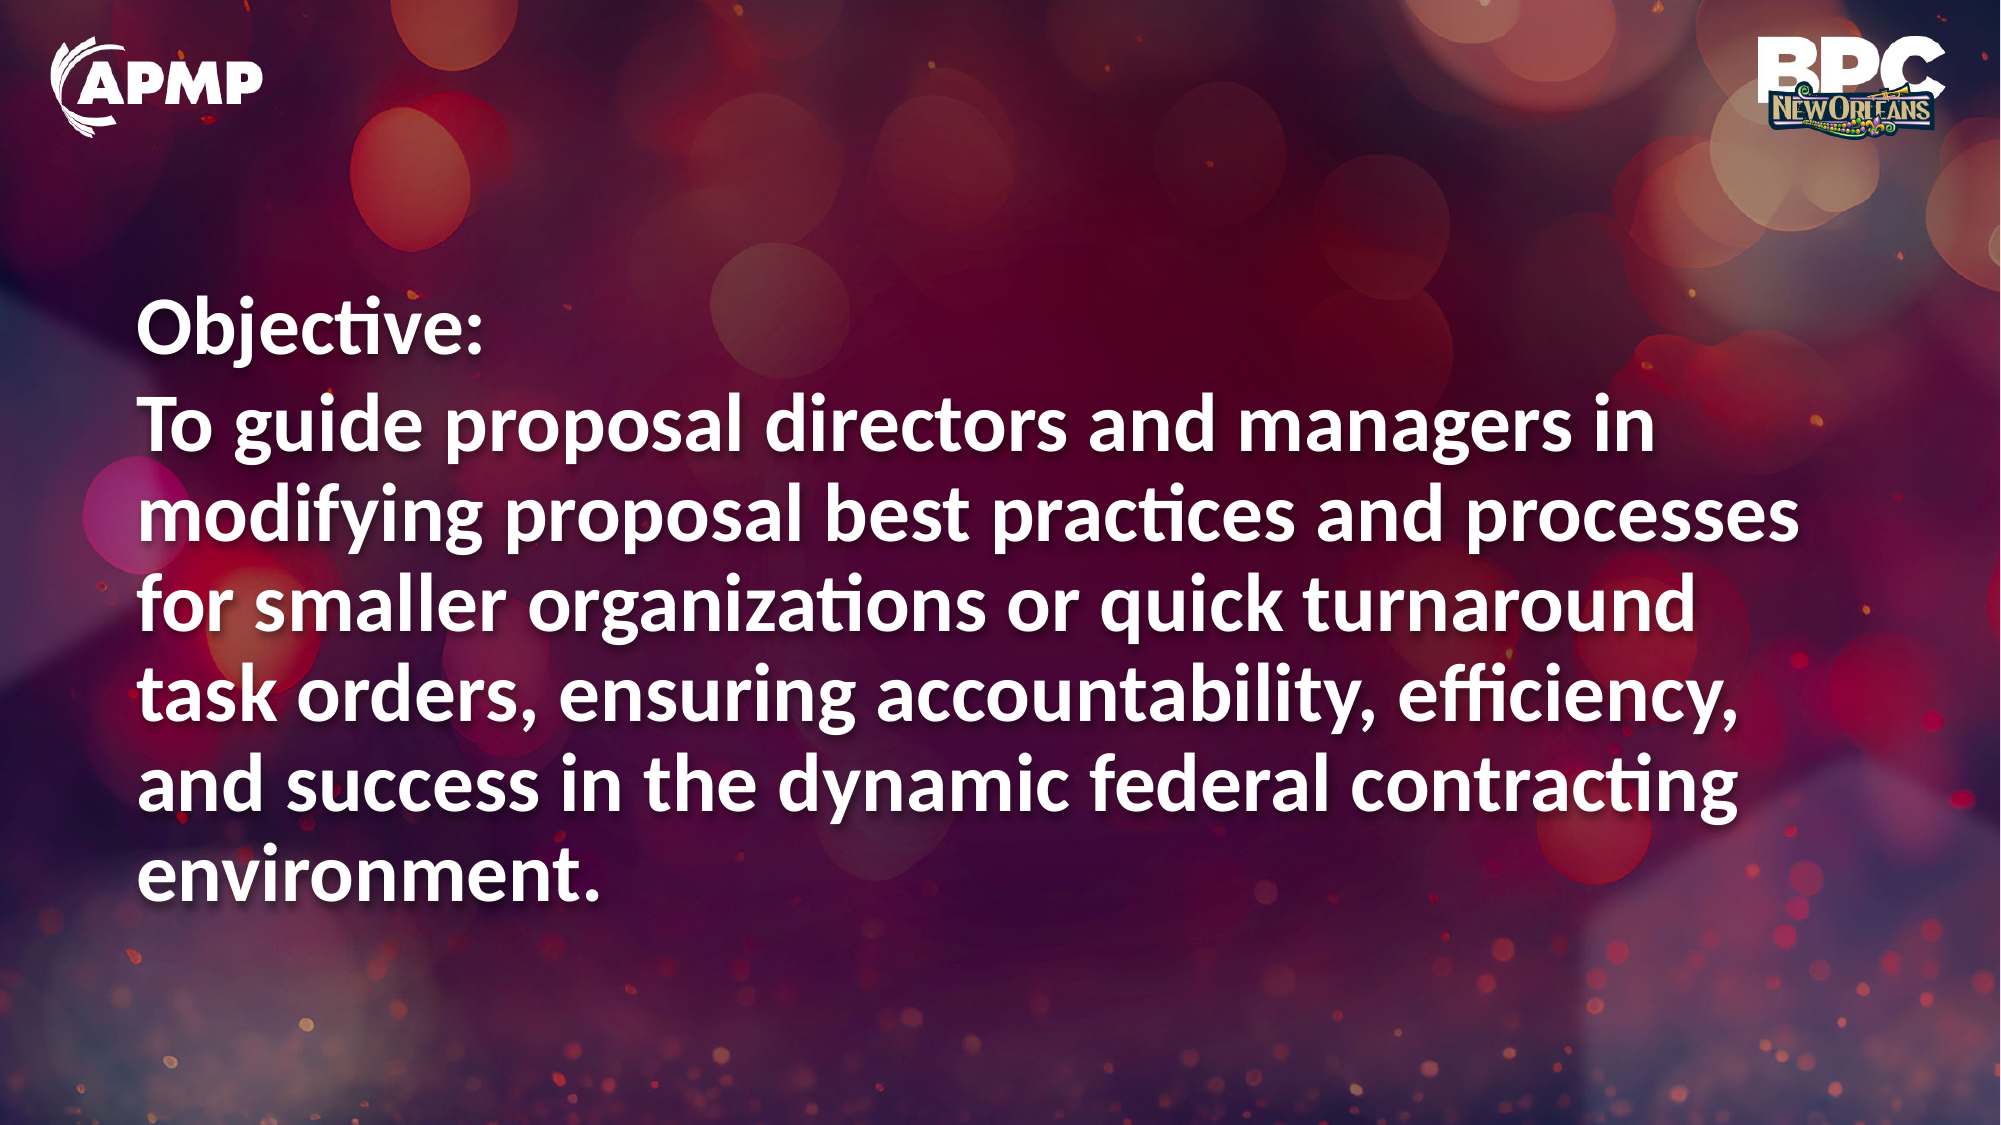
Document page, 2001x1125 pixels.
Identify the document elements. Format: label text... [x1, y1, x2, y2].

picture [0, 0, 2001, 1125]
text_box Objective: [121, 284, 576, 380]
title To guide proposal directors and managers in modifying proposal best practices and processes for smaller organizations or quick turnaround task orders, ensuring accountability, efficiency, and success in the dynamic federal contracting environment. [121, 442, 1836, 927]
